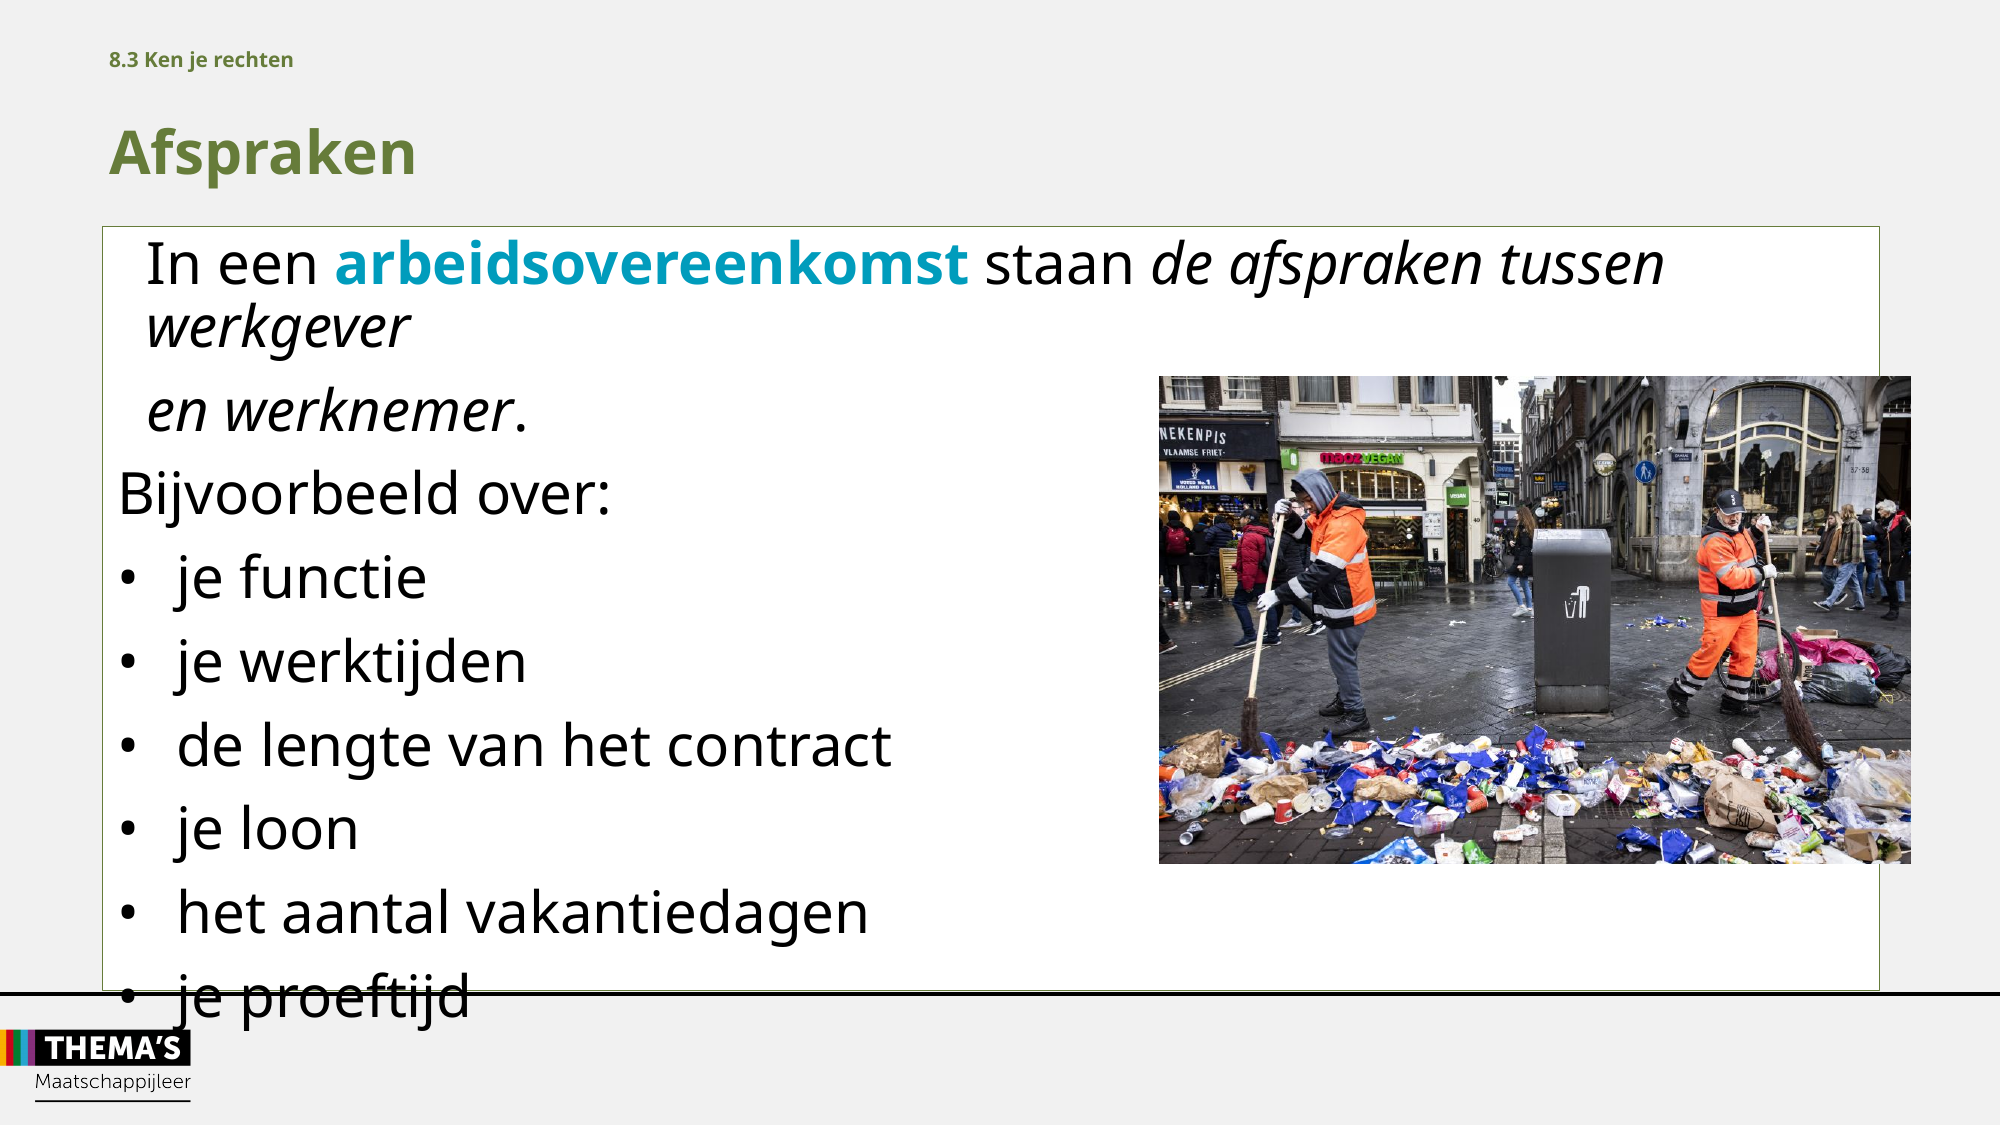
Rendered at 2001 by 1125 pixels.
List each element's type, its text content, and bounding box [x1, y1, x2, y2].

picture [1159, 376, 1911, 864]
list In een arbeidsovereenkomst staan de afspraken tussen werkgever en werknemer. Bijvoorbeeld over: • je functie • je werktijden • de lengte van het contract • je loon • het aantal vakantiedagen • je proeftijd [102, 226, 1880, 991]
list 8.3 Ken je rechten [94, 33, 941, 88]
picture [0, 993, 203, 1125]
list Afspraken [94, 114, 1879, 205]
